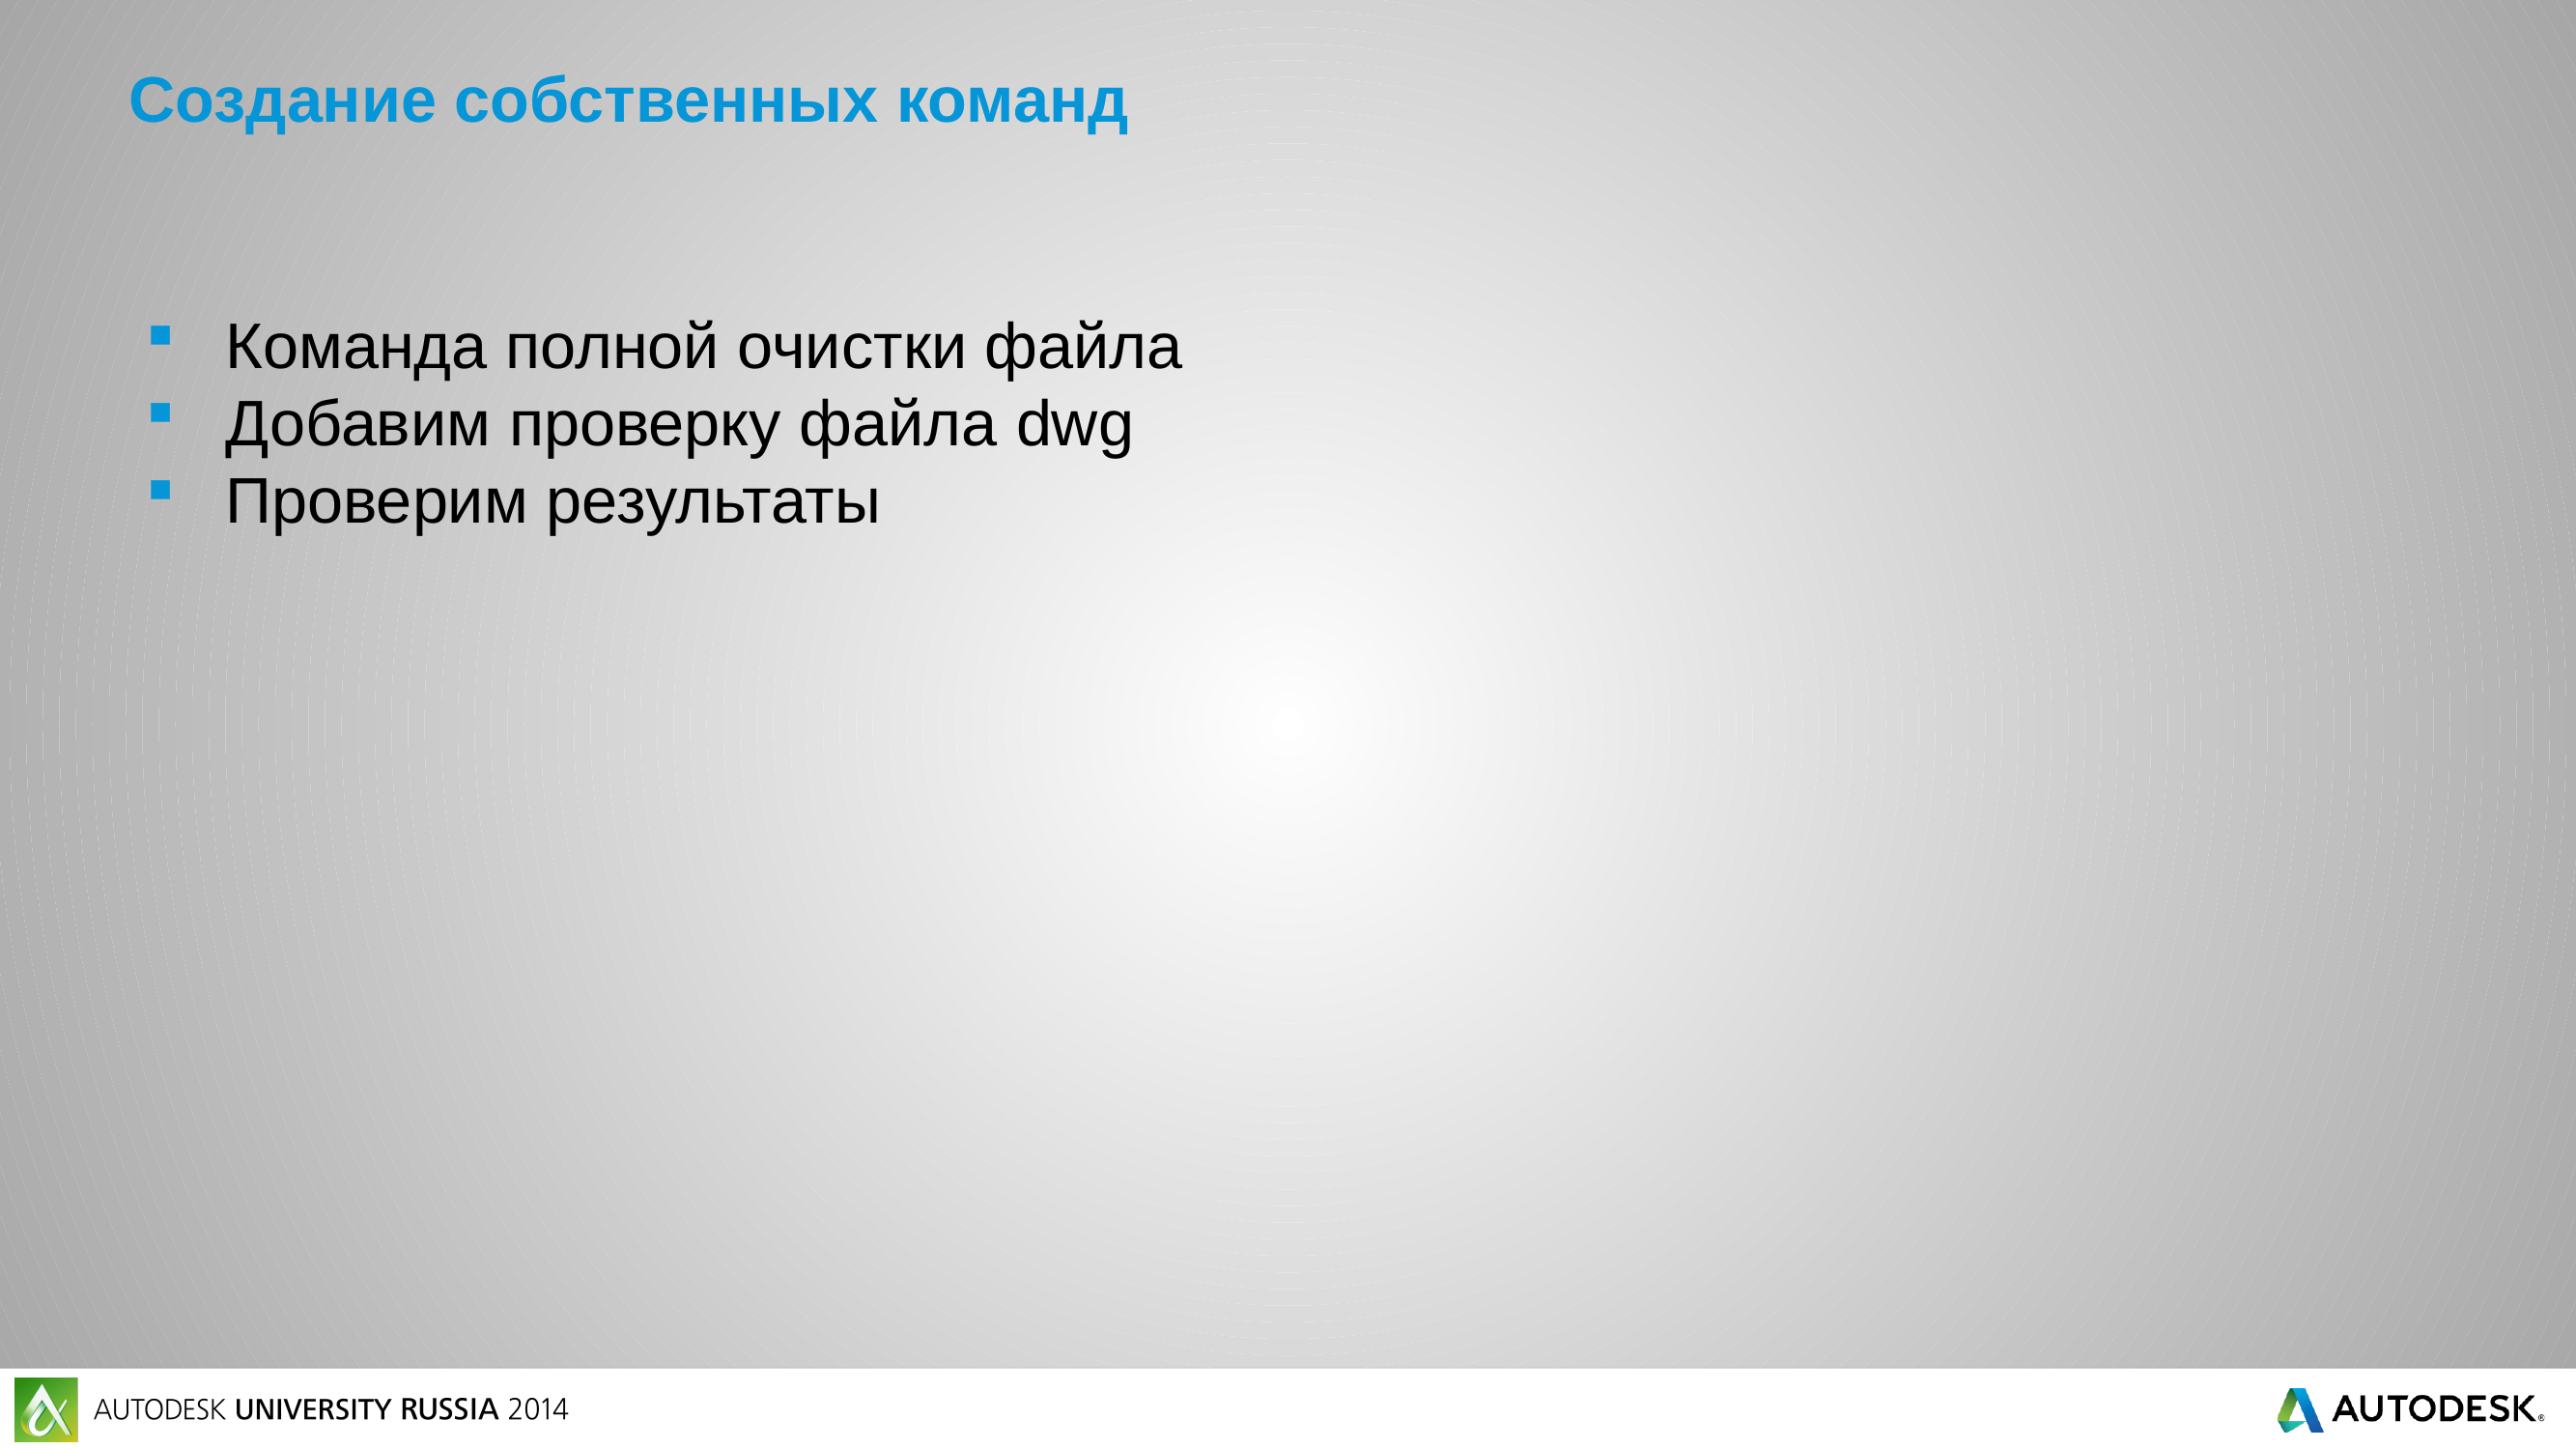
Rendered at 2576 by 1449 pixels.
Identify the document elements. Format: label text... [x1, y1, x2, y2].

picture [2276, 1386, 2545, 1434]
list Команда полной очистки файла Добавим проверку файла dwg Проверим результаты [128, 304, 2448, 1312]
title Создание собственных команд [128, 58, 2448, 299]
picture [14, 1378, 569, 1442]
